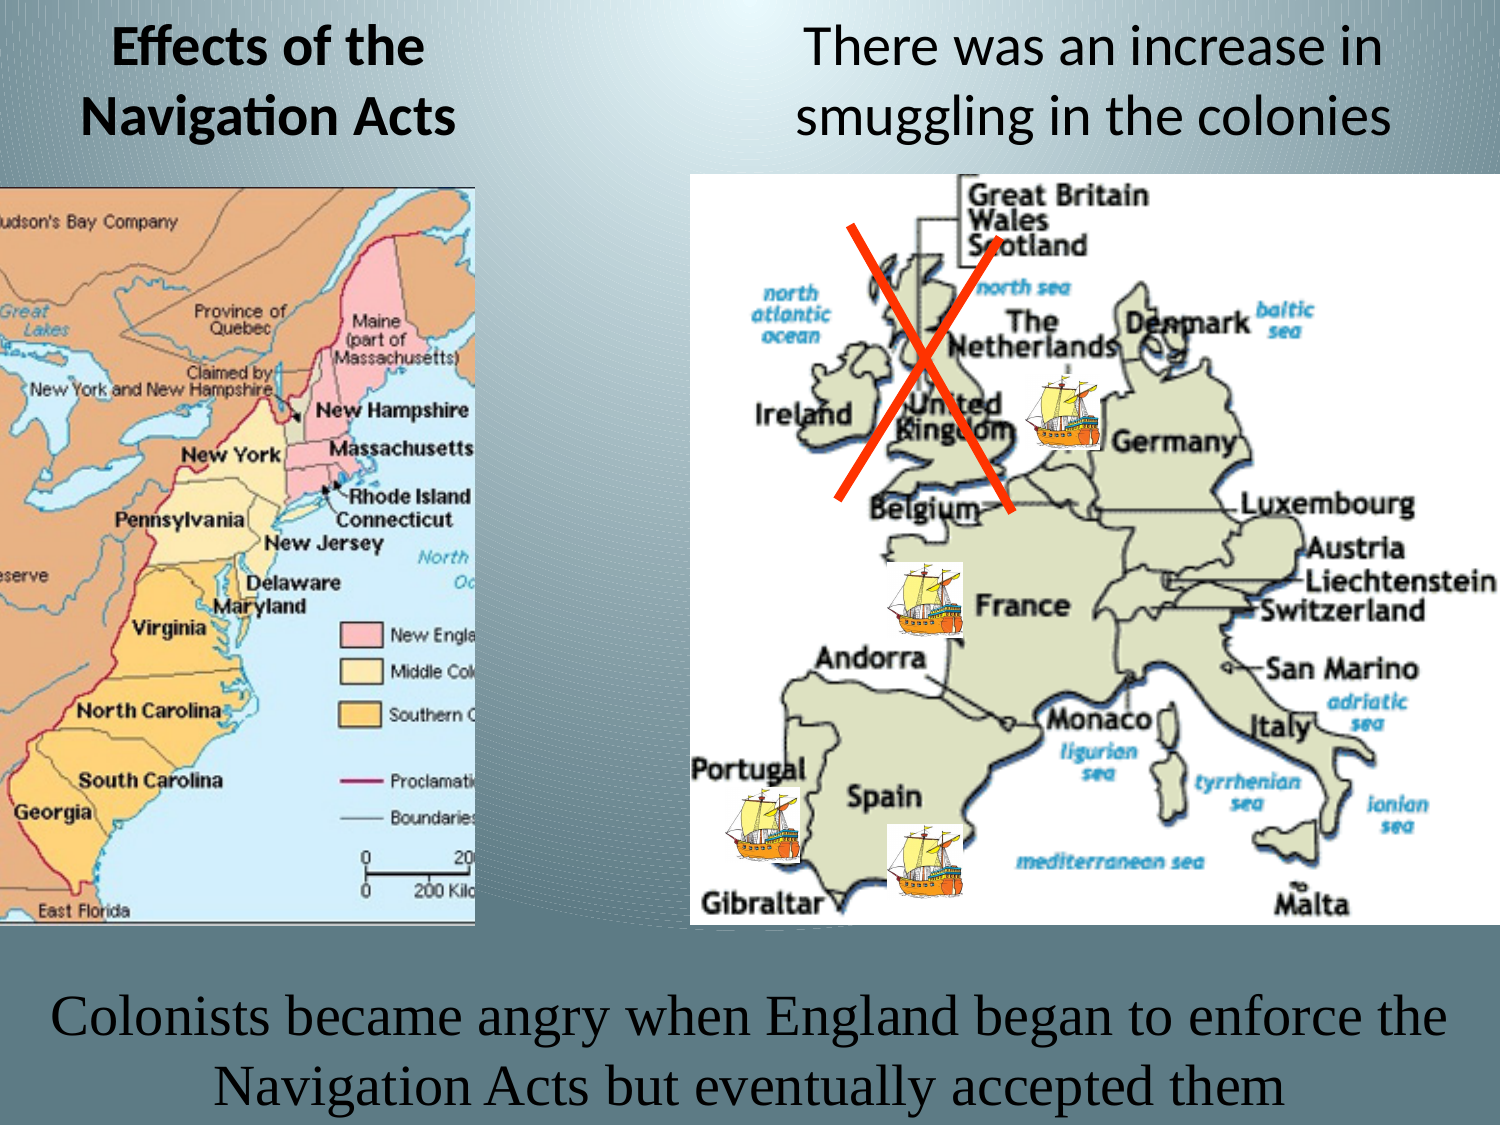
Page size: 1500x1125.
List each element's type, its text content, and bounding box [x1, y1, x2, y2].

text_box Colonists became angry when England began to enforce the Navigation Acts but eventually accepted them [0, 970, 1500, 1125]
text_box There was an increase in smuggling in the colonies [687, 0, 1500, 155]
picture [0, 187, 476, 926]
picture [690, 174, 1500, 925]
text_box Effects of the Navigation Acts [0, 0, 538, 155]
